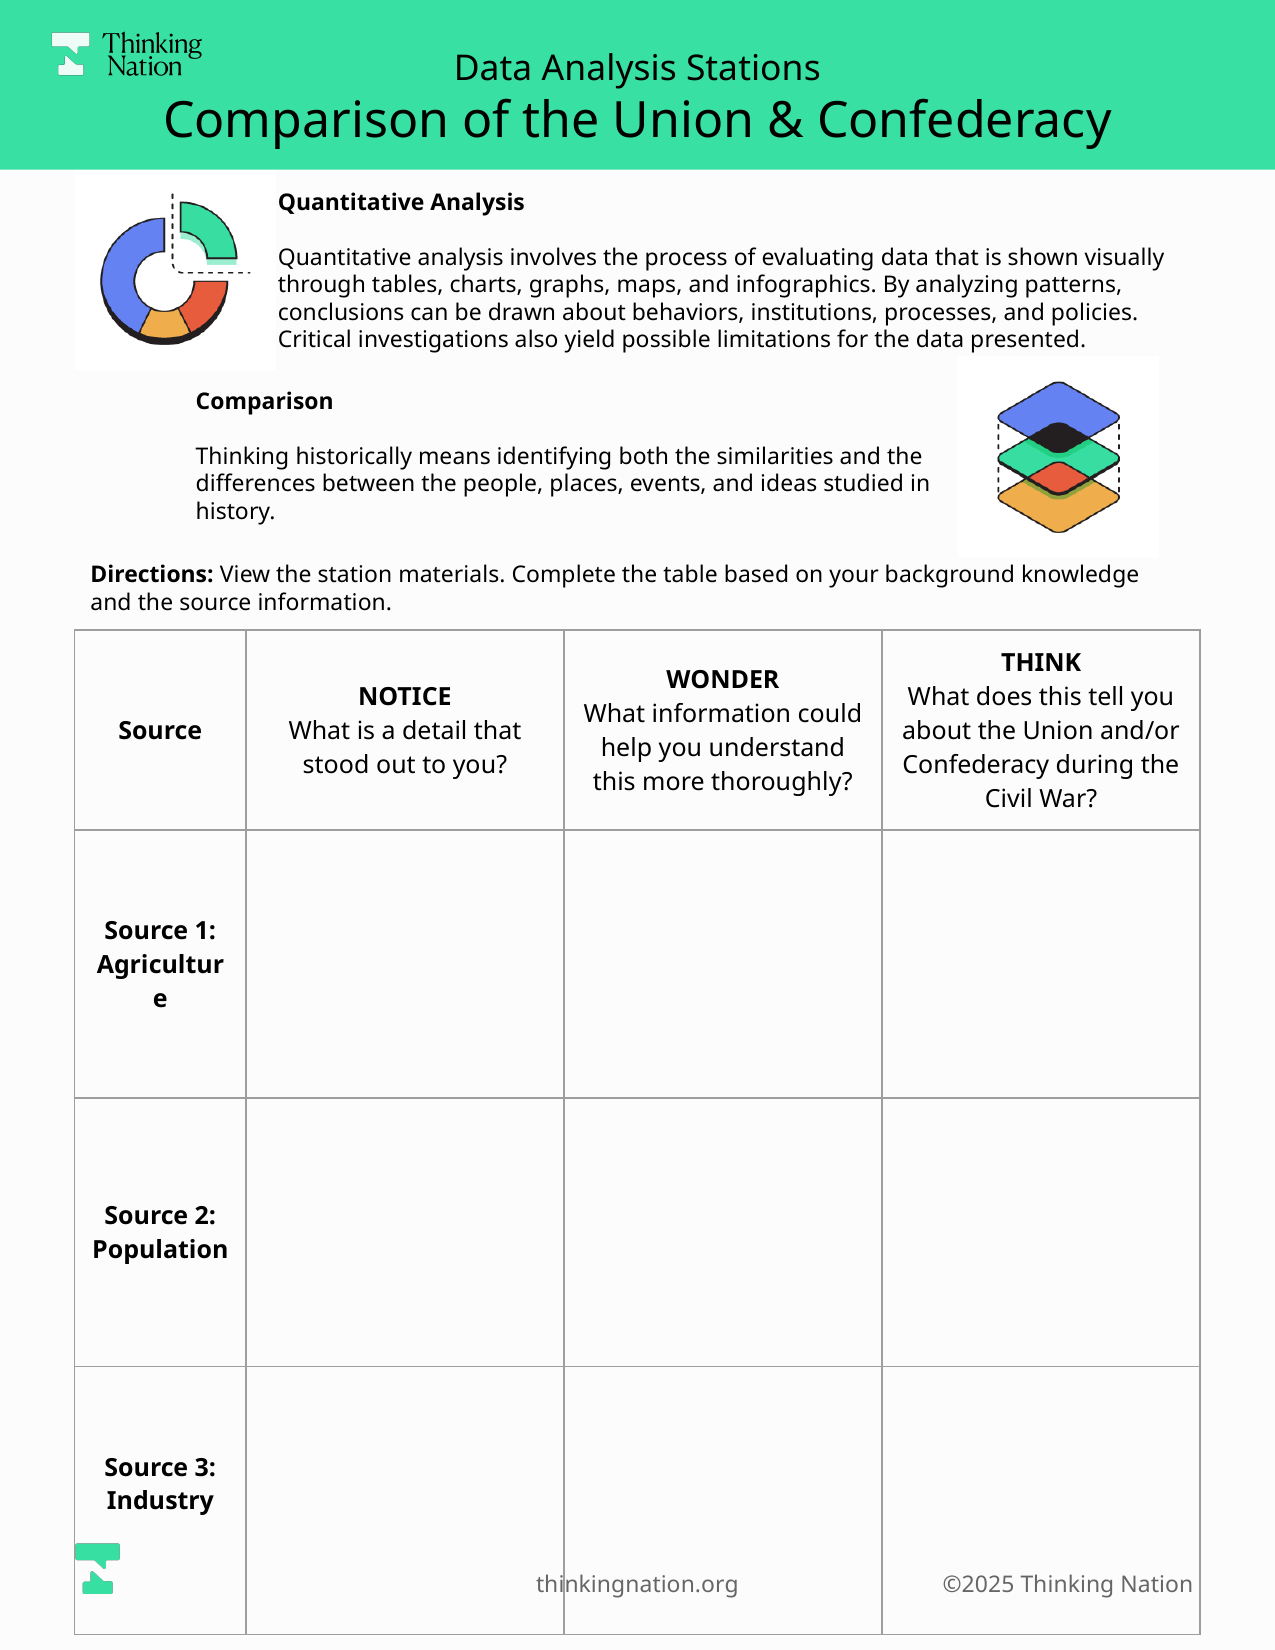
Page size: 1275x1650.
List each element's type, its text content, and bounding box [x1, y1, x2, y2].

table_cell [247, 831, 563, 1097]
table_cell Source 1: Agriculture [75, 831, 245, 1097]
table_cell Source 3: Industry [75, 1367, 245, 1634]
text_box Data Analysis Stations Comparison of the Union & Confederacy [0, 0, 1275, 170]
table_header WONDER What information could help you understand this more thoroughly? [565, 631, 881, 829]
table_cell [247, 1099, 563, 1366]
text_box ©2025 Thinking Nation [1201, 1553, 1210, 1605]
table_cell [883, 831, 1199, 1097]
table_cell [565, 1367, 881, 1634]
picture [74, 168, 276, 370]
picture [62, 1533, 133, 1604]
table_cell [883, 1367, 1199, 1634]
table_cell [247, 1367, 563, 1634]
table_cell [883, 1099, 1199, 1366]
table_cell [565, 1099, 881, 1366]
table_header THINK What does this tell you about the Union and/or Confederacy during the Civil War? [883, 631, 1199, 829]
text_box Comparison Thinking historically means identifying both the similarities and the differences between the people, places, events, and ideas studied in history. [176, 367, 984, 568]
table_header Source [75, 631, 245, 829]
text_box Directions: View the station materials. Complete the table based on your background knowledge and the source information. [75, 544, 1201, 630]
text_box Quantitative Analysis Quantitative analysis involves the process of evaluating data that is shown visually through tables, charts, graphs, maps, and infographics. By analyzing patterns, conclusions can be drawn about behaviors, institutions, processes, and policies. Critical investigations also yield possible limitations for the data presented. [278, 170, 1207, 370]
table_cell Source 2: Population [75, 1099, 245, 1366]
table_cell [565, 831, 881, 1097]
picture [35, 17, 207, 90]
picture [958, 356, 1160, 558]
table_header NOTICE What is a detail that stood out to you? [247, 631, 563, 829]
